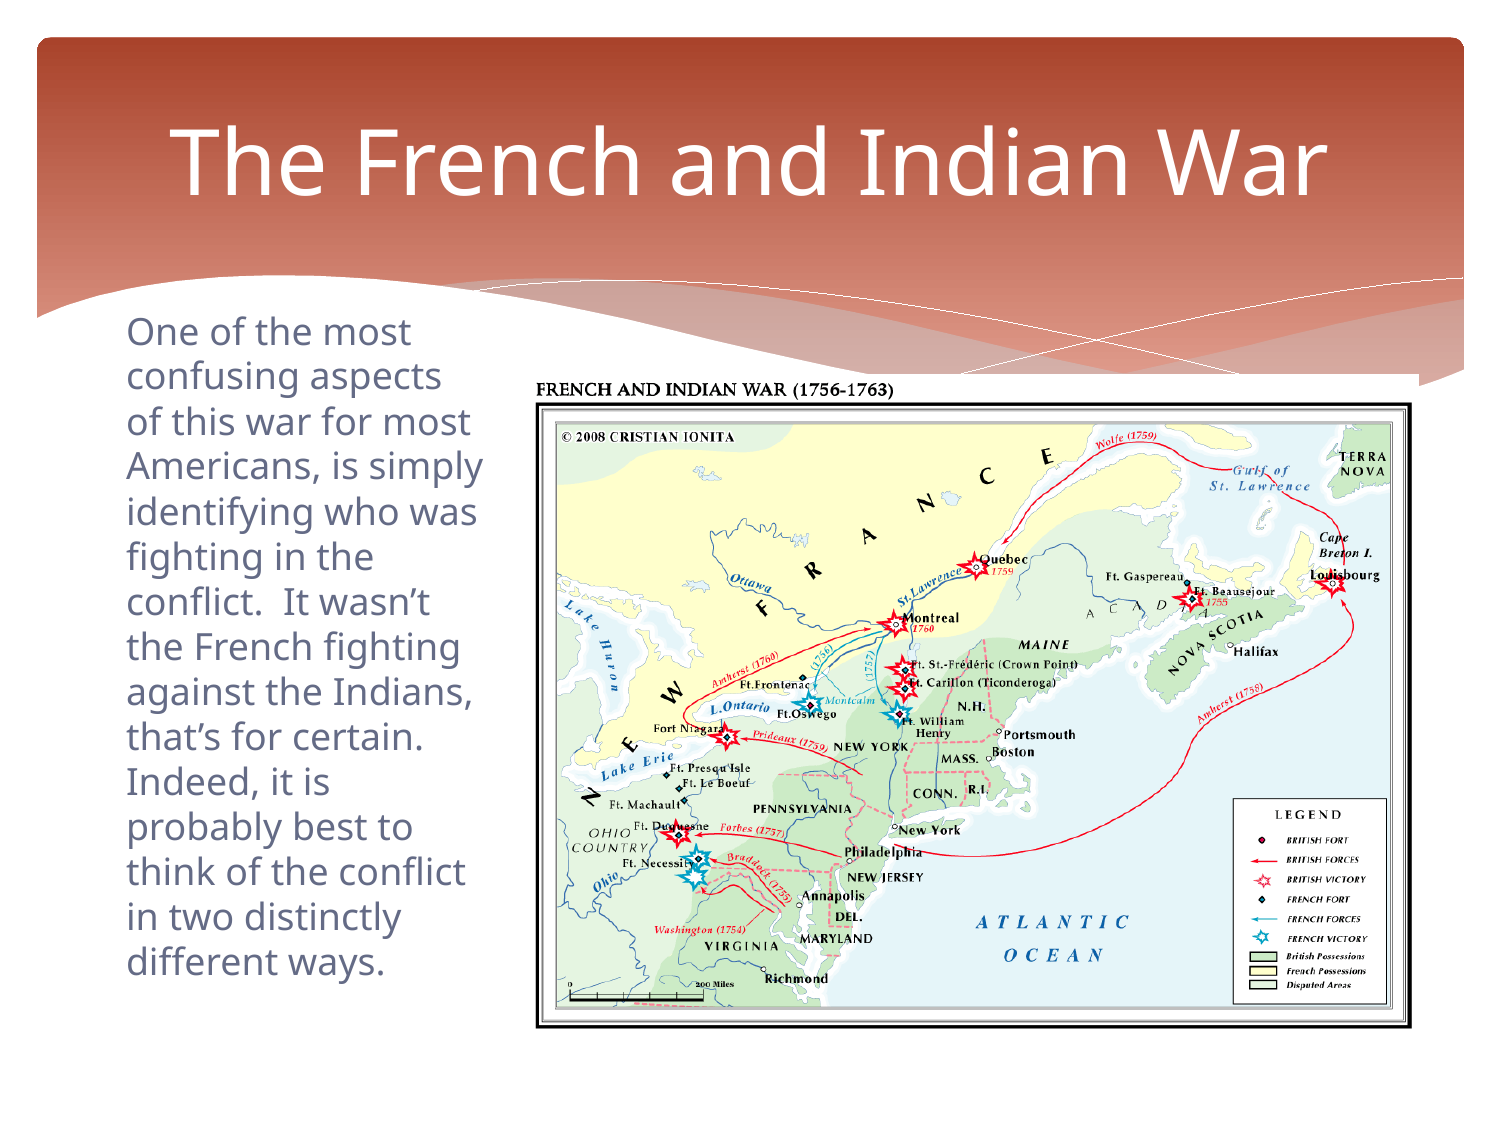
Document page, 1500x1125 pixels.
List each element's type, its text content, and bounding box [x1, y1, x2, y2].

list One of the most confusing aspects of this war for most Americans, is simply identifying who was fighting in the conflict. It wasn’t the French fighting against the Indians, that’s for certain. Indeed, it is probably best to think of the conflict in two distinctly different ways. [111, 299, 500, 1005]
title The French and Indian War [75, 55, 1425, 261]
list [524, 374, 1420, 1038]
